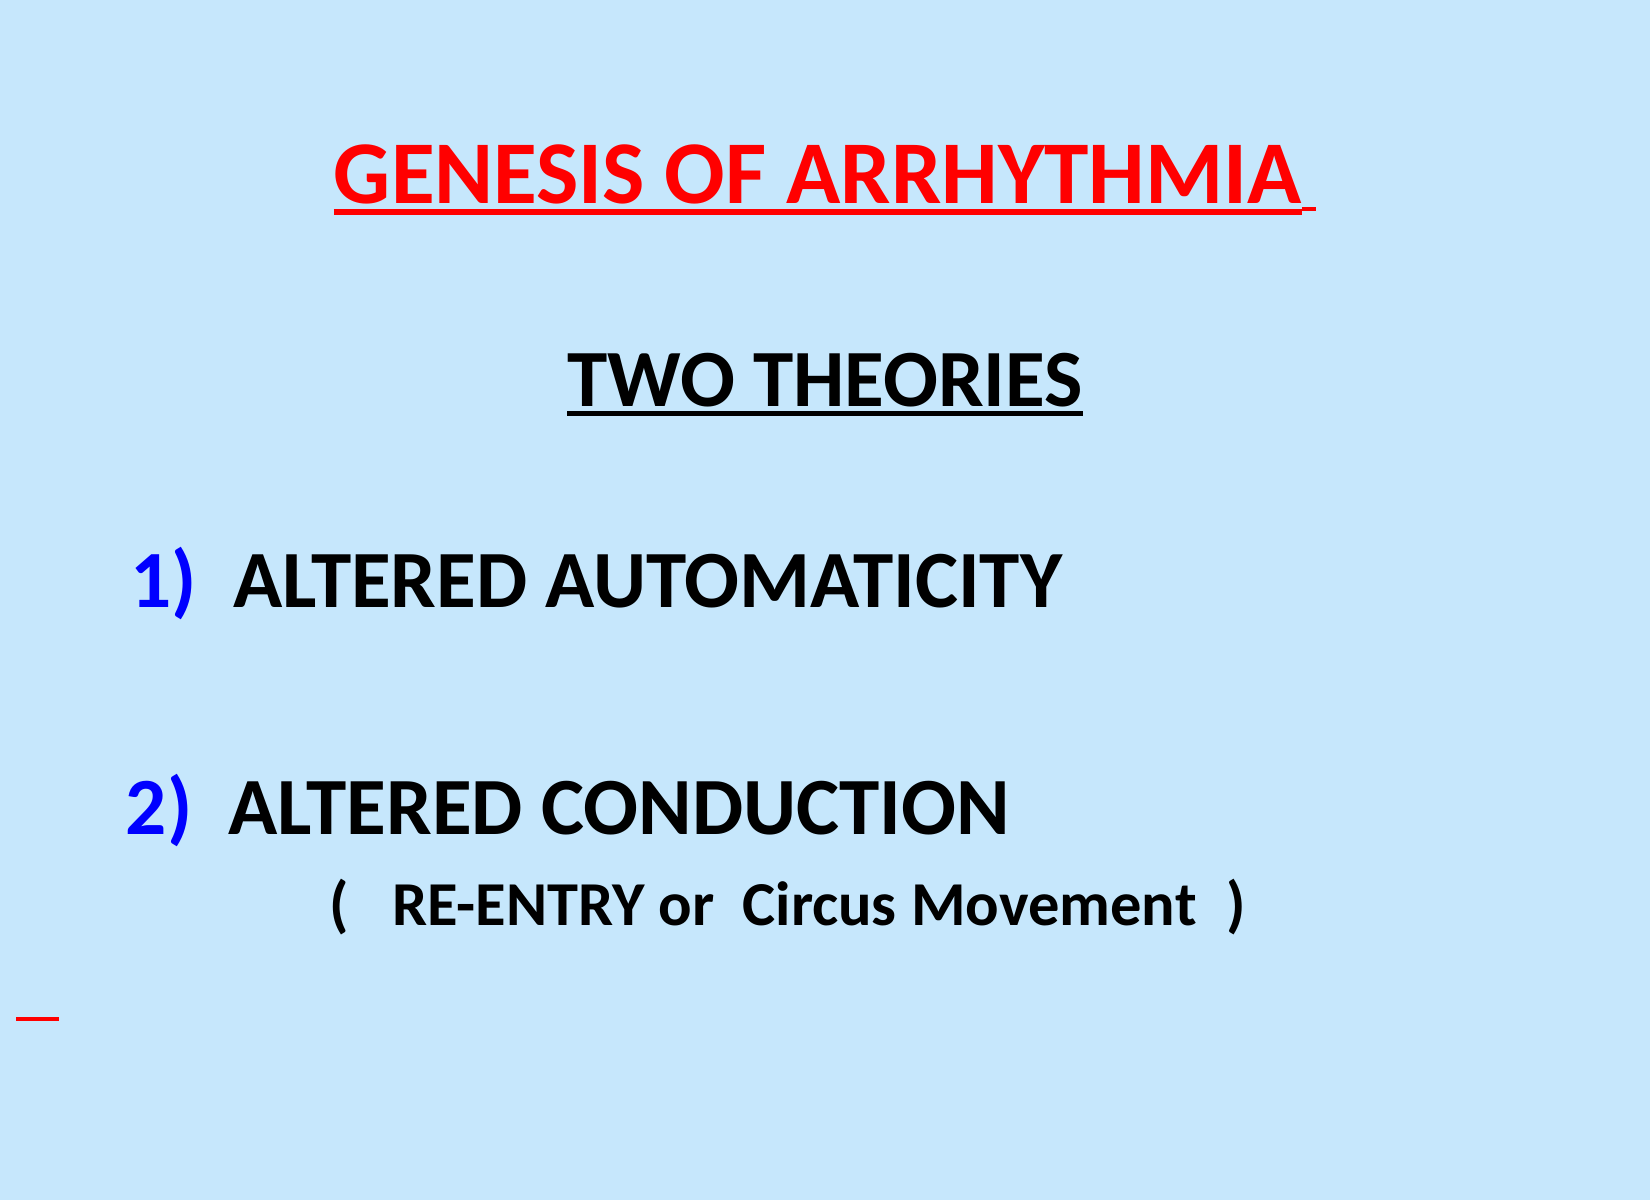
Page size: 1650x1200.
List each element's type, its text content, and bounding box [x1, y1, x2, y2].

subtitle GENESIS OF ARRHYTHMIA TWO THEORIES 1) ALTERED AUTOMATICITY 2) ALTERED CONDUCTION ( RE-ENTRY or Circus Movement ) [0, 0, 1650, 1200]
